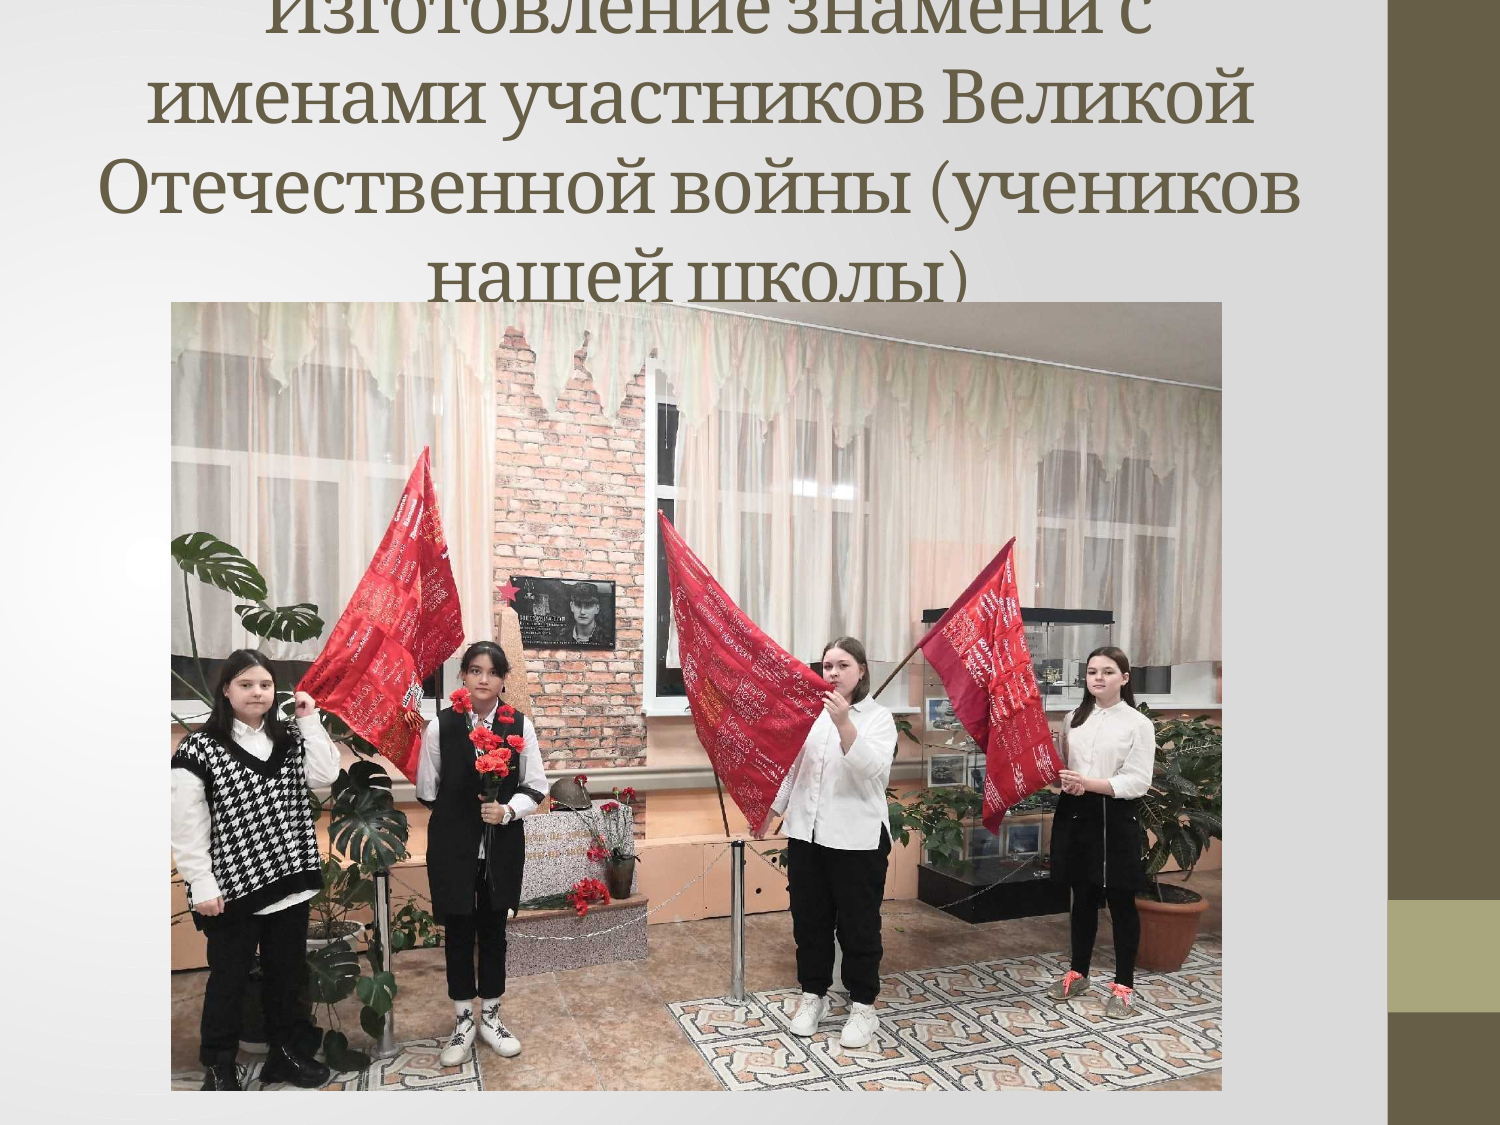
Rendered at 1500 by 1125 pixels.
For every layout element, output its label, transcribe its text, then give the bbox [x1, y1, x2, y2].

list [170, 302, 1222, 1091]
title Изготовление знамени с именами участников Великой Отечественной войны (учеников нашей школы) [75, 45, 1325, 233]
